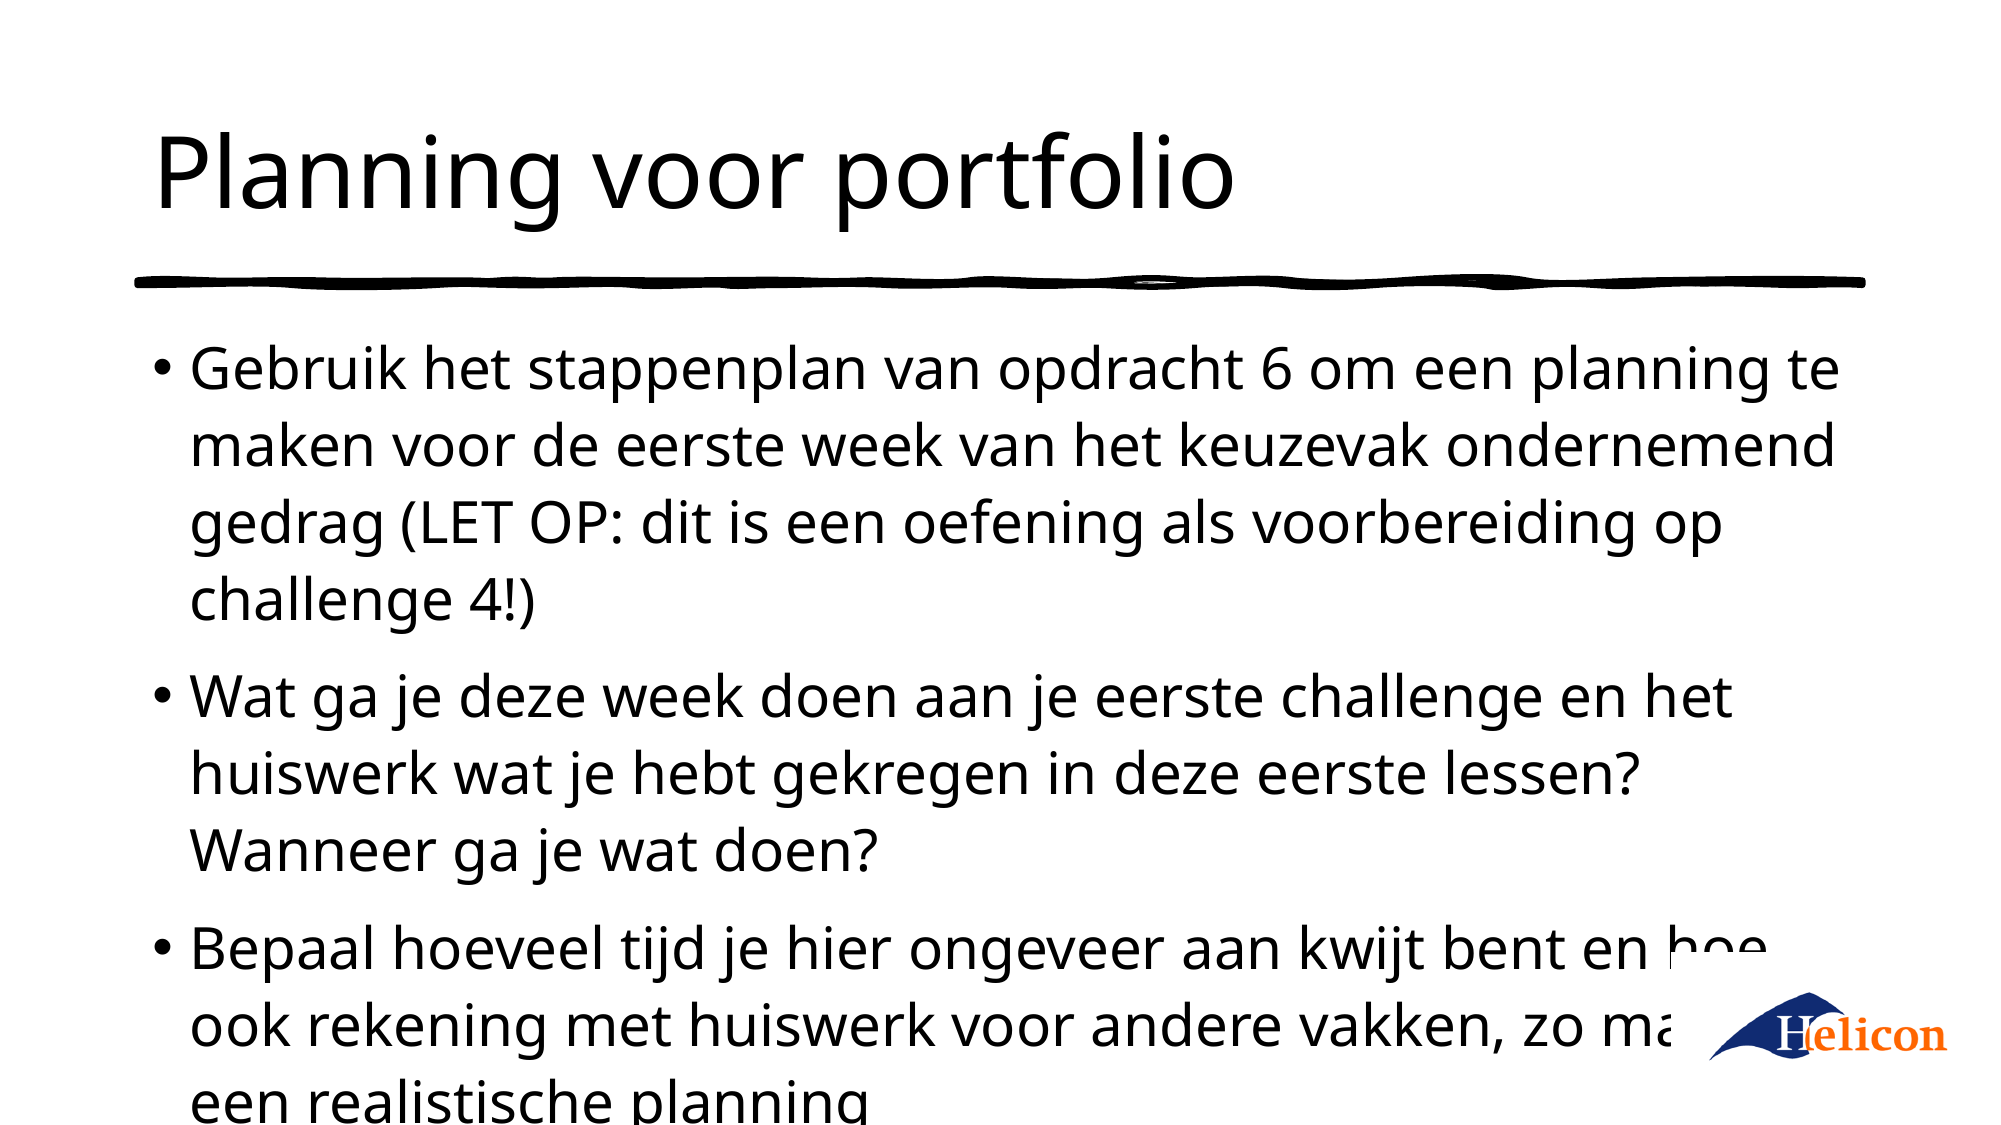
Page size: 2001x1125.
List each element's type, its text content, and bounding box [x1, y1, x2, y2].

title Planning voor portfolio [137, 59, 1863, 278]
picture [1671, 952, 2000, 1125]
list Gebruik het stappenplan van opdracht 6 om een planning te maken voor de eerste week van het keuzevak ondernemend gedrag (LET OP: dit is een oefening als voorbereiding op challenge 4!) Wat ga je deze week doen aan je eerste challenge en het huiswerk wat je hebt gekregen in deze eerste lessen? Wanneer ga je wat doen? Bepaal hoeveel tijd je hier ongeveer aan kwijt bent en hoe ook rekening met huiswerk voor andere vakken, zo maak je een realistische planning [137, 316, 1863, 1014]
